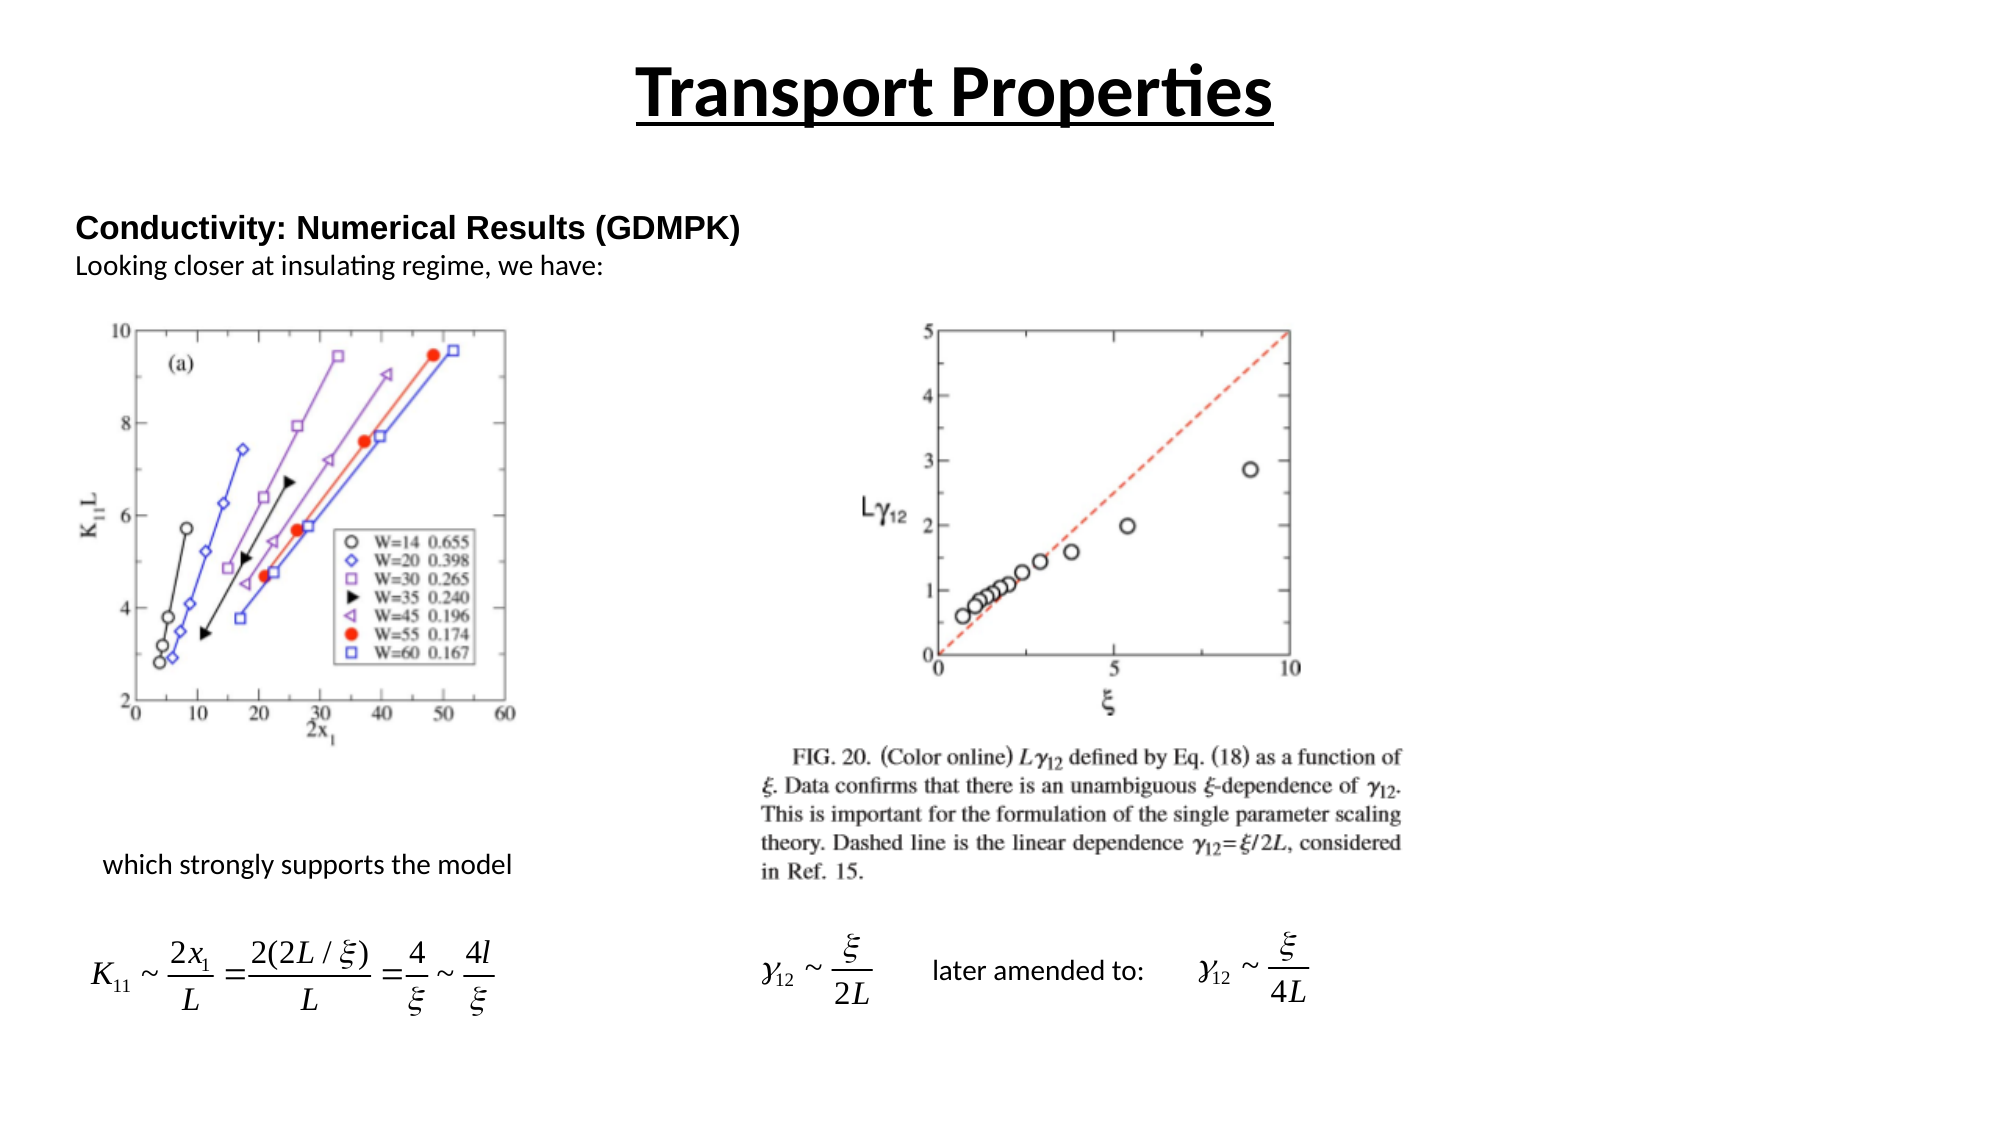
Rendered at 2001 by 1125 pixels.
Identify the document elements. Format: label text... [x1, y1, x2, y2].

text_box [755, 926, 880, 1012]
picture [730, 311, 1426, 895]
picture [43, 311, 549, 762]
text_box Conductivity: Numerical Results (GDMPK) Looking closer at insulating regime, we have: [60, 199, 1078, 289]
text_box which strongly supports the model [87, 838, 528, 888]
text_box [85, 932, 502, 1023]
text_box later amended to: [917, 943, 1173, 994]
title Transport Properties [586, 38, 1324, 141]
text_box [1192, 924, 1316, 1010]
